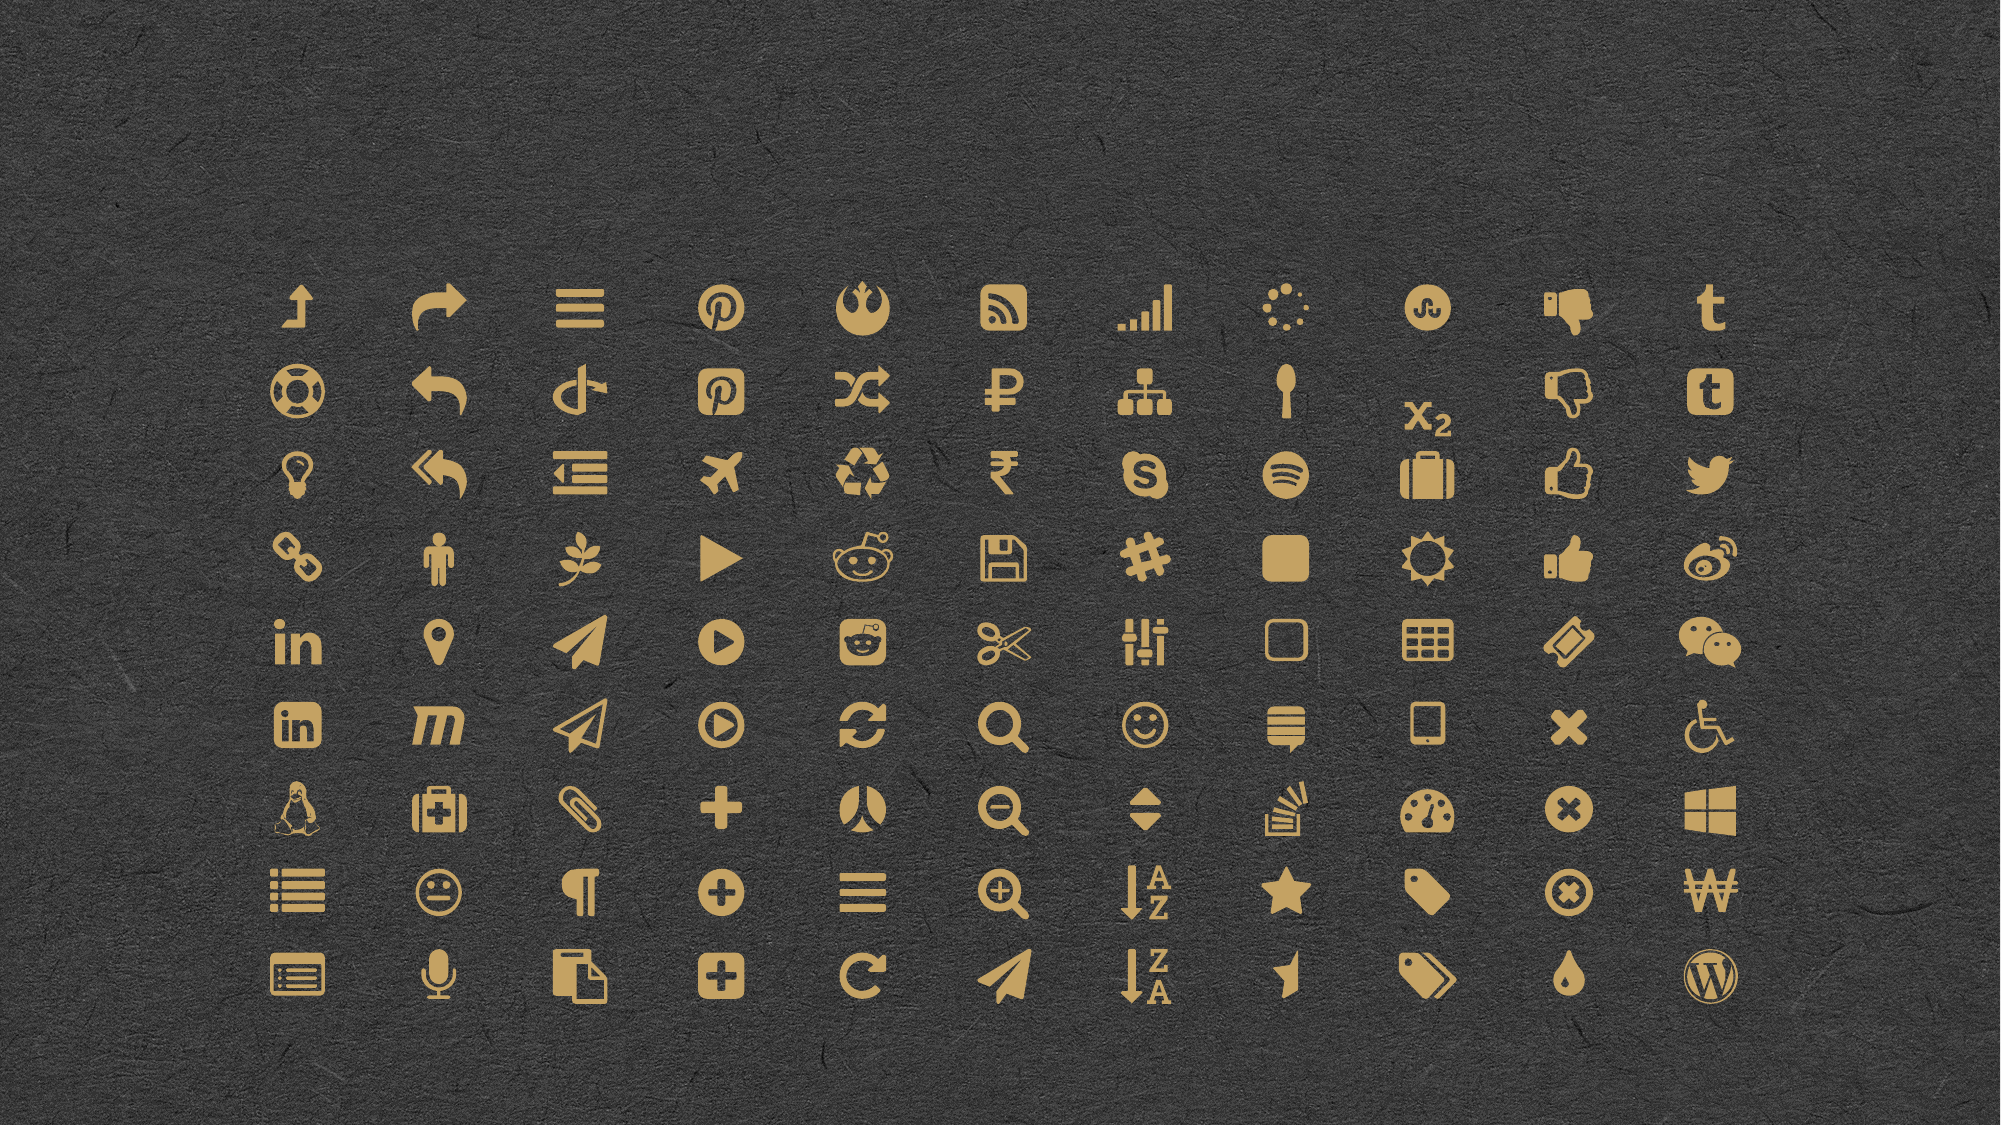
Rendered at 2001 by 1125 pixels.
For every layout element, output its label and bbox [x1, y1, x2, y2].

text_box [1280, 283, 1293, 295]
text_box [553, 463, 565, 484]
text_box [275, 633, 286, 665]
text_box [1718, 536, 1738, 557]
text_box [555, 303, 605, 312]
text_box [412, 793, 419, 833]
text_box [698, 868, 745, 917]
text_box [839, 889, 887, 896]
text_box [1558, 289, 1594, 336]
text_box [1276, 363, 1296, 419]
text_box [1267, 736, 1305, 754]
text_box [839, 903, 887, 912]
text_box [429, 949, 449, 985]
text_box [1404, 402, 1432, 430]
text_box [1149, 949, 1168, 972]
text_box [980, 284, 1027, 331]
text_box [270, 868, 279, 877]
text_box [839, 618, 887, 666]
text_box [1268, 288, 1279, 301]
text_box [1558, 535, 1594, 582]
text_box [1152, 300, 1161, 331]
text_box [1125, 643, 1134, 666]
text_box [1404, 868, 1451, 916]
text_box [698, 952, 745, 999]
text_box [273, 701, 322, 749]
text_box [1412, 451, 1444, 499]
text_box [558, 785, 602, 833]
text_box [555, 319, 605, 328]
text_box [1544, 554, 1557, 579]
text_box [1402, 618, 1454, 662]
text_box [1130, 319, 1137, 331]
text_box [1141, 659, 1150, 666]
text_box [1708, 785, 1736, 810]
text_box [1282, 323, 1291, 331]
text_box [700, 785, 743, 830]
text_box [558, 531, 602, 587]
text_box [274, 781, 321, 836]
text_box [1697, 284, 1726, 331]
text_box [1550, 709, 1588, 745]
text_box [555, 289, 605, 297]
text_box [412, 366, 467, 416]
text_box [552, 698, 608, 754]
text_box [1157, 618, 1164, 625]
text_box [1678, 616, 1742, 668]
text_box [980, 535, 1027, 582]
text_box [1410, 701, 1446, 745]
text_box [1141, 618, 1150, 648]
text_box [1149, 895, 1168, 920]
text_box [290, 632, 322, 665]
text_box [1122, 701, 1169, 749]
text_box [839, 785, 859, 825]
text_box [1121, 865, 1143, 920]
text_box [572, 463, 608, 472]
text_box [281, 284, 314, 328]
text_box [1141, 311, 1150, 331]
text_box [1544, 368, 1594, 419]
text_box [270, 892, 279, 901]
text_box [1117, 368, 1172, 415]
text_box [423, 618, 454, 666]
text_box [1147, 979, 1172, 1004]
text_box [572, 475, 608, 484]
text_box [984, 368, 1024, 412]
text_box [273, 618, 286, 630]
text_box [836, 280, 890, 336]
text_box [561, 868, 600, 917]
text_box [1157, 635, 1164, 666]
text_box [1400, 459, 1410, 499]
text_box [977, 949, 1032, 1004]
text_box [270, 881, 279, 890]
text_box [423, 449, 467, 499]
text_box [832, 531, 894, 582]
text_box [1544, 292, 1557, 317]
text_box [1119, 531, 1171, 582]
text_box [272, 531, 323, 582]
text_box [1400, 789, 1455, 833]
text_box [423, 532, 454, 587]
text_box [698, 284, 745, 331]
text_box [1267, 716, 1305, 725]
text_box [977, 622, 1032, 666]
text_box [835, 365, 890, 414]
text_box [1147, 865, 1172, 890]
text_box [1544, 785, 1594, 833]
text_box [412, 283, 467, 331]
text_box [698, 618, 745, 666]
text_box [1684, 811, 1707, 833]
text_box [1152, 626, 1169, 634]
text_box [415, 868, 462, 917]
text_box [411, 449, 432, 486]
text_box [1122, 451, 1169, 499]
text_box [281, 892, 325, 901]
text_box [281, 881, 325, 890]
text_box [281, 903, 325, 912]
text_box [1697, 699, 1735, 746]
text_box [270, 903, 279, 912]
text_box [978, 868, 1030, 920]
text_box [844, 447, 890, 500]
text_box [1130, 787, 1161, 805]
text_box [839, 873, 887, 882]
text_box [1685, 455, 1735, 495]
text_box [412, 706, 465, 745]
text_box [1117, 323, 1126, 331]
text_box [1265, 807, 1301, 836]
text_box [1273, 950, 1299, 999]
text_box [1122, 618, 1137, 642]
text_box [552, 614, 608, 670]
text_box [1265, 618, 1309, 662]
text_box [866, 785, 887, 825]
text_box [1684, 789, 1707, 810]
text_box [1708, 811, 1736, 836]
text_box [1683, 949, 1738, 1004]
text_box [552, 949, 608, 1004]
text_box [1404, 284, 1451, 331]
text_box [839, 728, 885, 749]
text_box [698, 701, 745, 749]
text_box [1398, 952, 1457, 999]
text_box [1121, 949, 1143, 1004]
text_box [698, 368, 745, 415]
text_box [1262, 303, 1272, 313]
text_box [552, 451, 608, 460]
text_box [458, 793, 467, 833]
text_box [1687, 368, 1734, 415]
text_box [270, 952, 325, 996]
text_box [1262, 535, 1310, 582]
text_box [1163, 284, 1172, 331]
text_box [839, 701, 887, 721]
text_box [1543, 616, 1595, 668]
text_box [700, 451, 743, 495]
text_box [850, 815, 874, 833]
text_box [978, 701, 1030, 754]
text_box [281, 451, 314, 499]
text_box [1446, 459, 1455, 499]
text_box [421, 968, 457, 999]
text_box [422, 785, 456, 833]
text_box [1267, 726, 1305, 735]
text_box [1544, 447, 1594, 499]
text_box [1296, 318, 1304, 326]
text_box [1402, 531, 1454, 587]
text_box [1544, 868, 1594, 917]
text_box [1268, 317, 1278, 327]
text_box [1262, 451, 1310, 499]
text_box [1683, 868, 1738, 912]
text_box [552, 363, 608, 416]
text_box [978, 785, 1030, 836]
text_box [1277, 781, 1309, 811]
text_box [1684, 718, 1719, 754]
text_box [1130, 812, 1161, 831]
text_box [839, 952, 887, 999]
text_box [1303, 304, 1310, 311]
text_box [281, 868, 325, 877]
text_box [1435, 413, 1451, 437]
text_box [835, 464, 862, 496]
picture [0, 0, 2001, 1125]
text_box [1267, 706, 1305, 715]
text_box [1136, 649, 1153, 658]
text_box [270, 363, 325, 419]
text_box [1683, 542, 1731, 581]
text_box [700, 535, 743, 582]
text_box [552, 486, 608, 495]
text_box [1261, 866, 1312, 914]
text_box [990, 451, 1018, 495]
text_box [1553, 950, 1585, 996]
